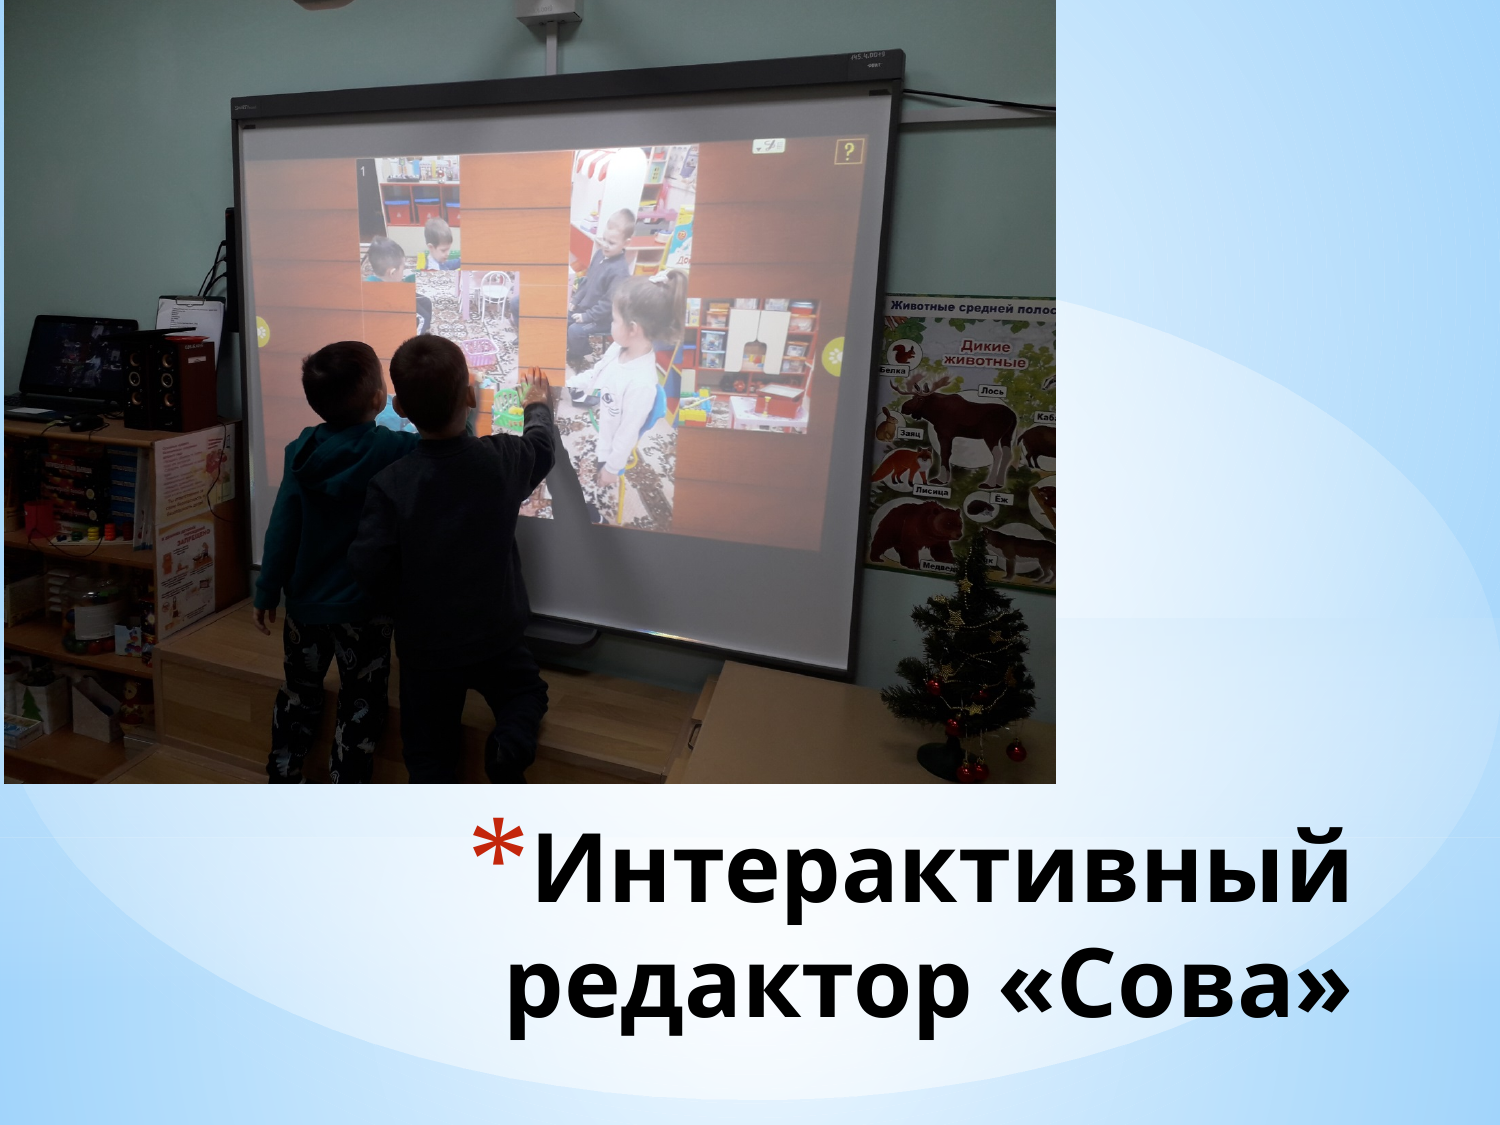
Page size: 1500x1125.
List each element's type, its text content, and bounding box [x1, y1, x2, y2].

title Интерактивный редактор «Сова» [301, 798, 1370, 987]
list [4, 0, 1057, 784]
